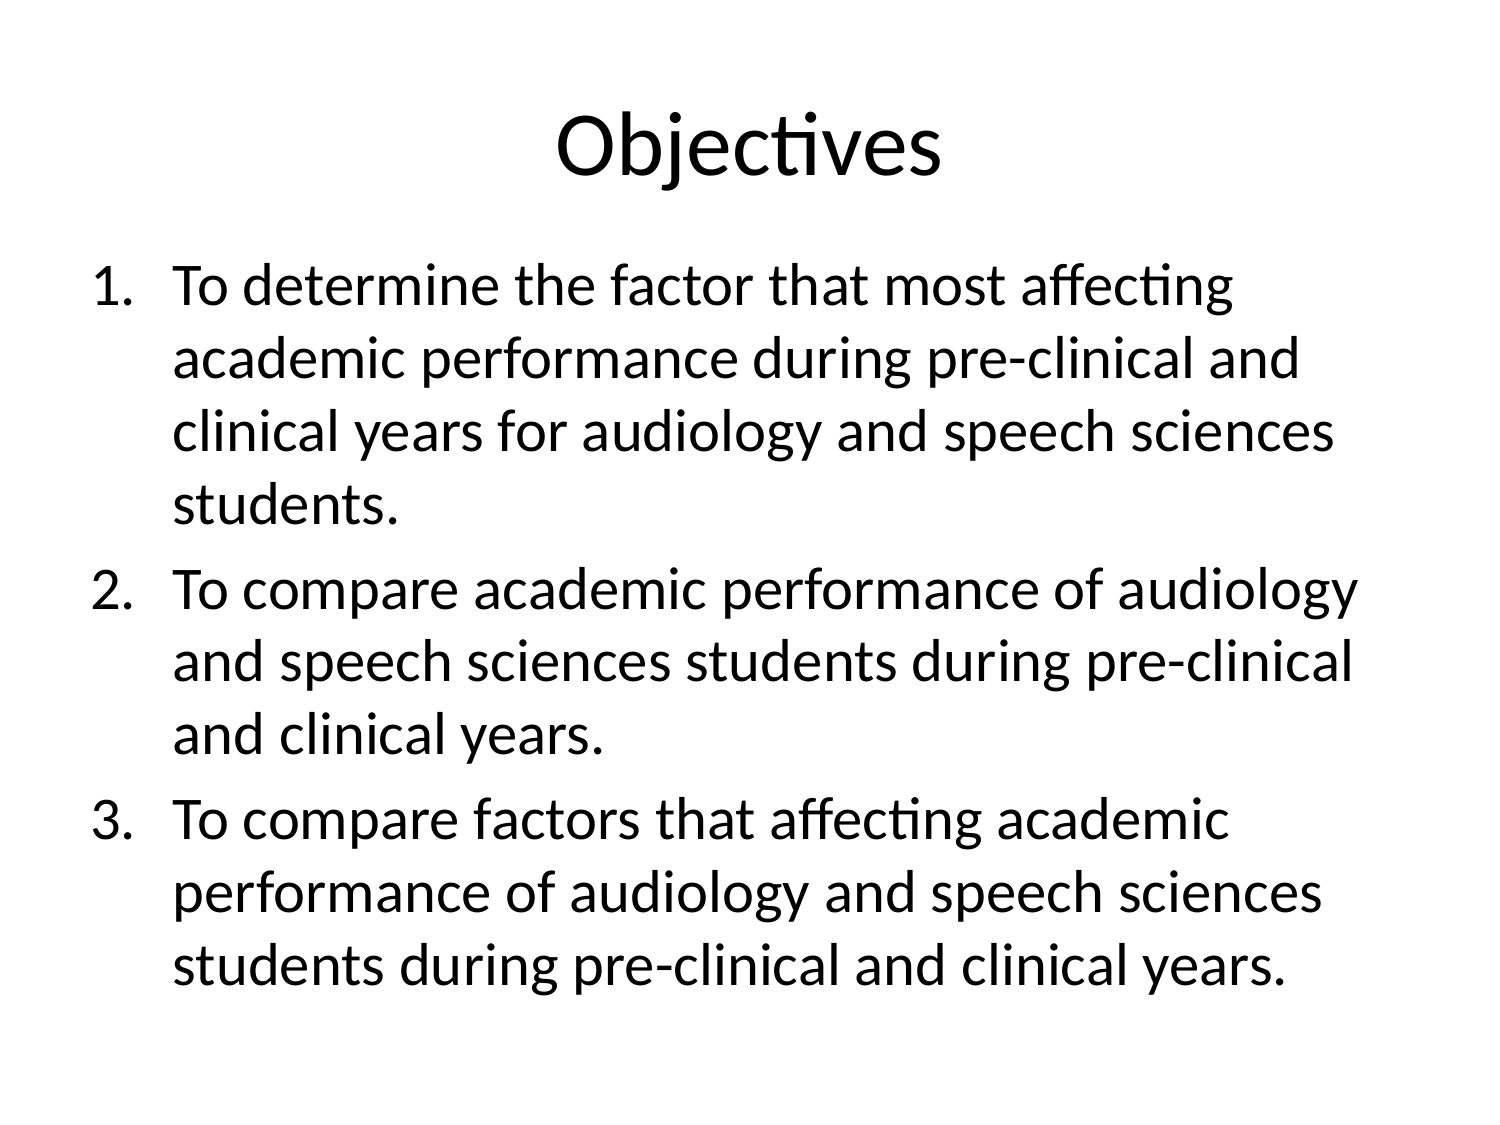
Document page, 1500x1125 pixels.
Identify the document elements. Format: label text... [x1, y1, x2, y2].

title Objectives [75, 45, 1425, 233]
list To determine the factor that most affecting academic performance during pre-clinical and clinical years for audiology and speech sciences students. To compare academic performance of audiology and speech sciences students during pre-clinical and clinical years. To compare factors that affecting academic performance of audiology and speech sciences students during pre-clinical and clinical years. [75, 237, 1425, 1005]
